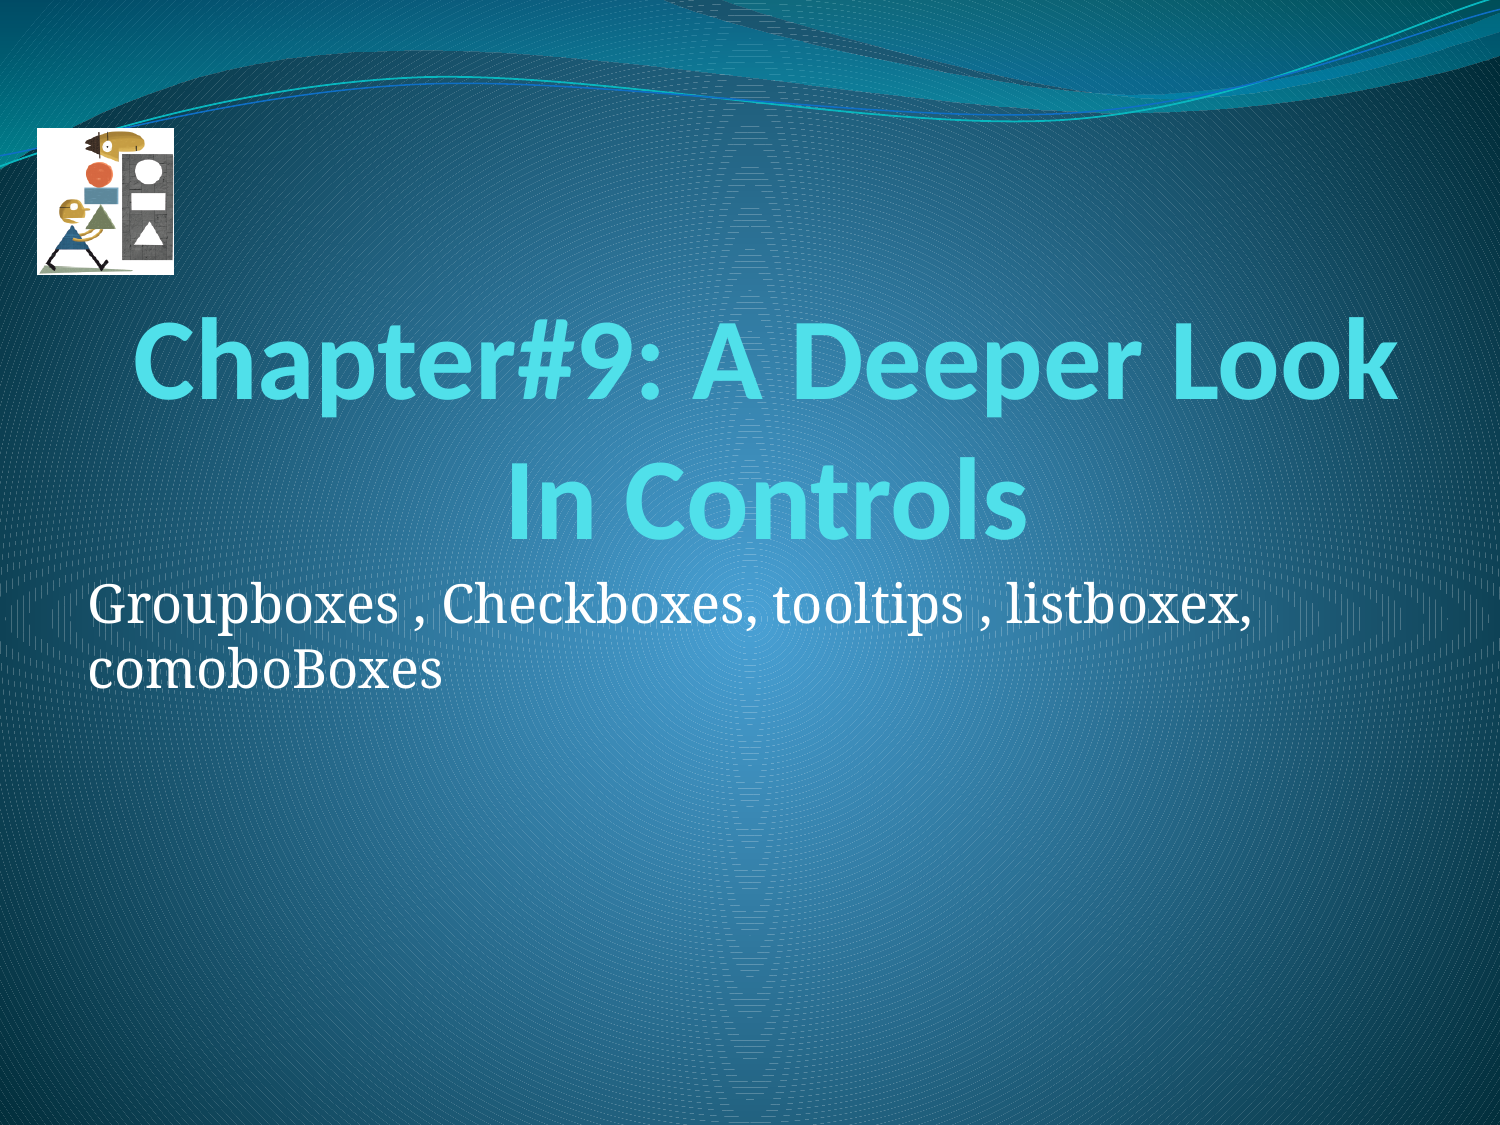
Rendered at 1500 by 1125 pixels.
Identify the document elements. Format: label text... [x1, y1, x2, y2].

title Chapter#9: A Deeper Look In Controls [124, 262, 1413, 563]
subtitle Groupboxes , Checkboxes, tooltips , listboxex, comoboBoxes [87, 562, 1376, 850]
picture [37, 128, 174, 275]
